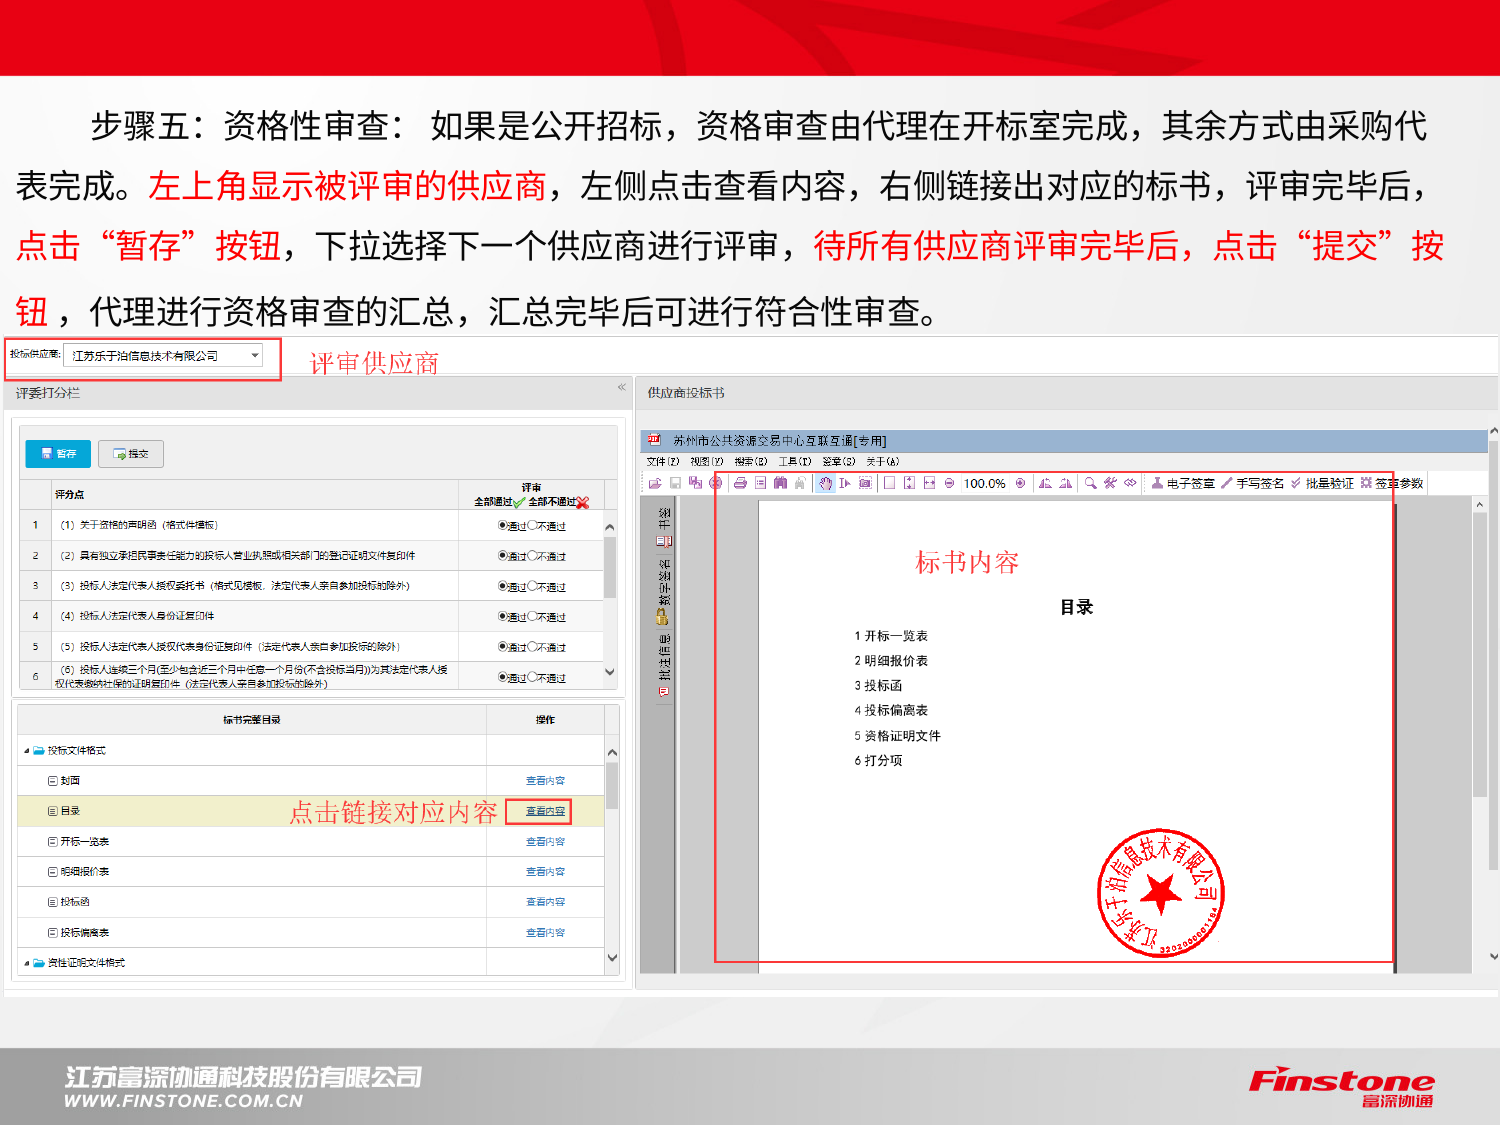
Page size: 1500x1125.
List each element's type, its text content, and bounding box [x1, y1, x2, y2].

picture [0, 0, 1500, 1125]
text_box 步骤五：资格性审查： 如果是公开招标，资格审查由代理在开标室完成，其余方式由采购代表完成。左上角显示被评审的供应商，左侧点击查看内容，右侧链接出对应的标书，评审完毕后，点击“暂存”按钮，下拉选择下一个供应商进行评审，待所有供应商评审完毕后，点击“提交”按钮 ，代理进行资格审查的汇总，汇总完毕后可进行符合性审查。 [0, 77, 1463, 334]
